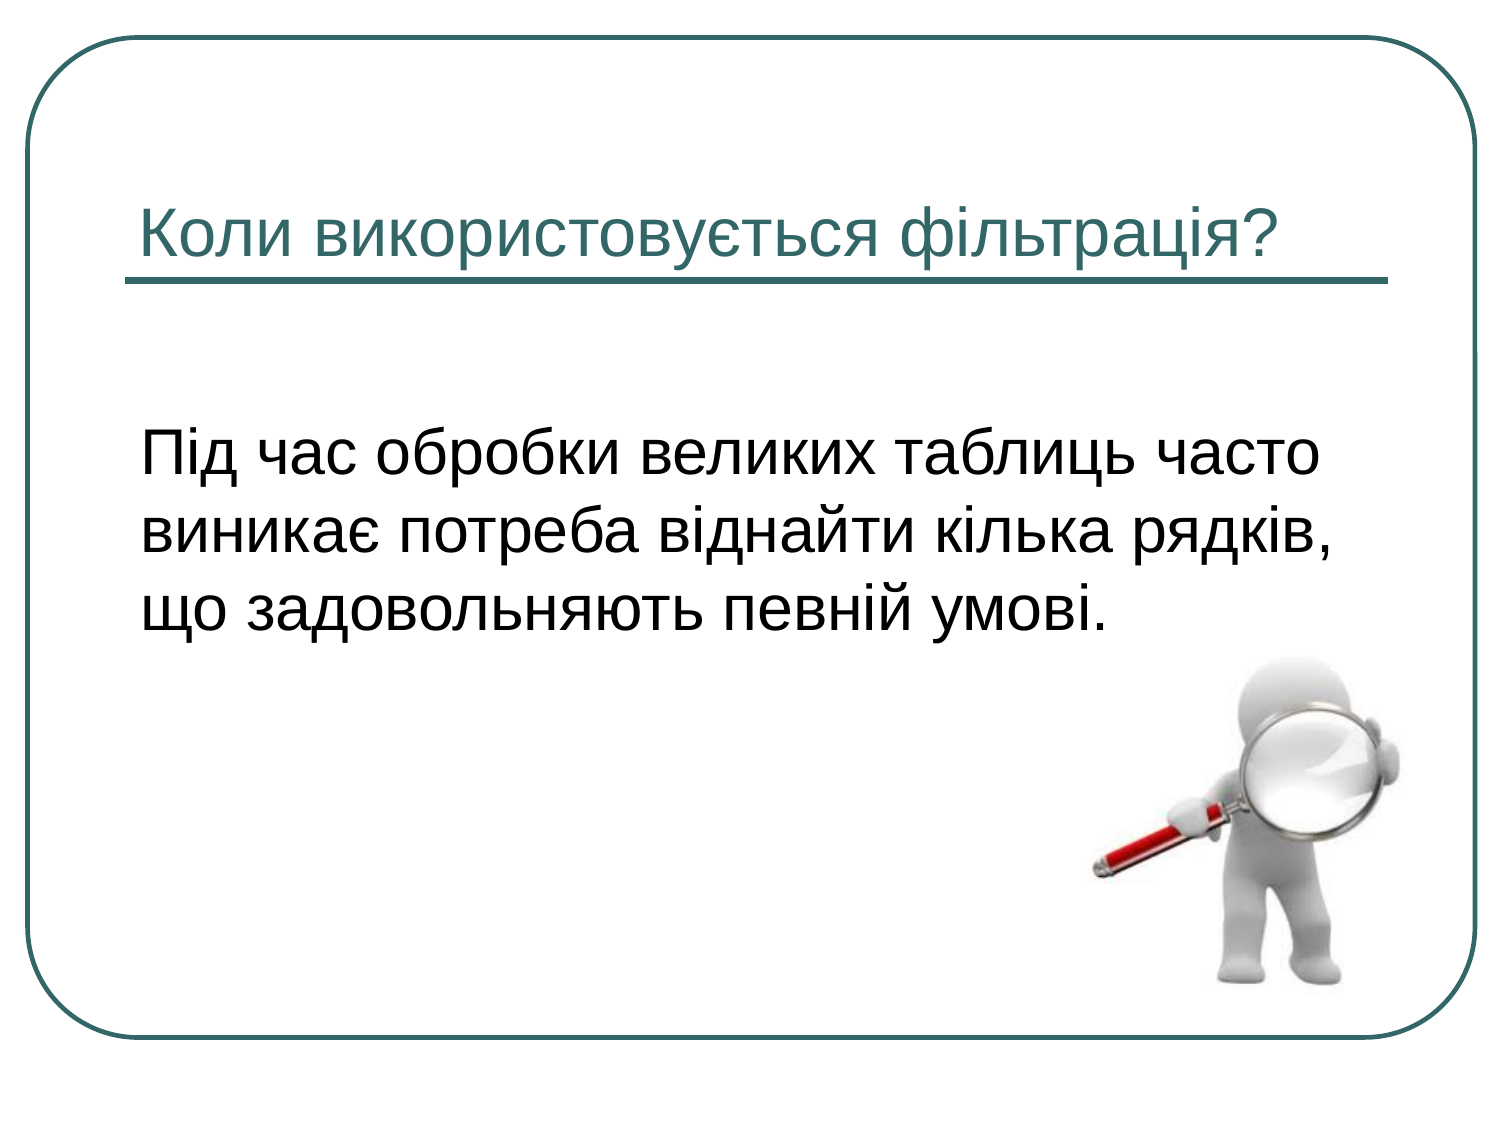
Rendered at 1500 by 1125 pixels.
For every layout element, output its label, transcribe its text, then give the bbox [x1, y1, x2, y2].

list Під час обробки великих таблиць часто виникає потреба віднайти кілька рядків, що задовольняють певній умові. [125, 312, 1388, 975]
title Коли використовується фільтрація? [123, 90, 1387, 278]
text_box [1080, 633, 1411, 1006]
